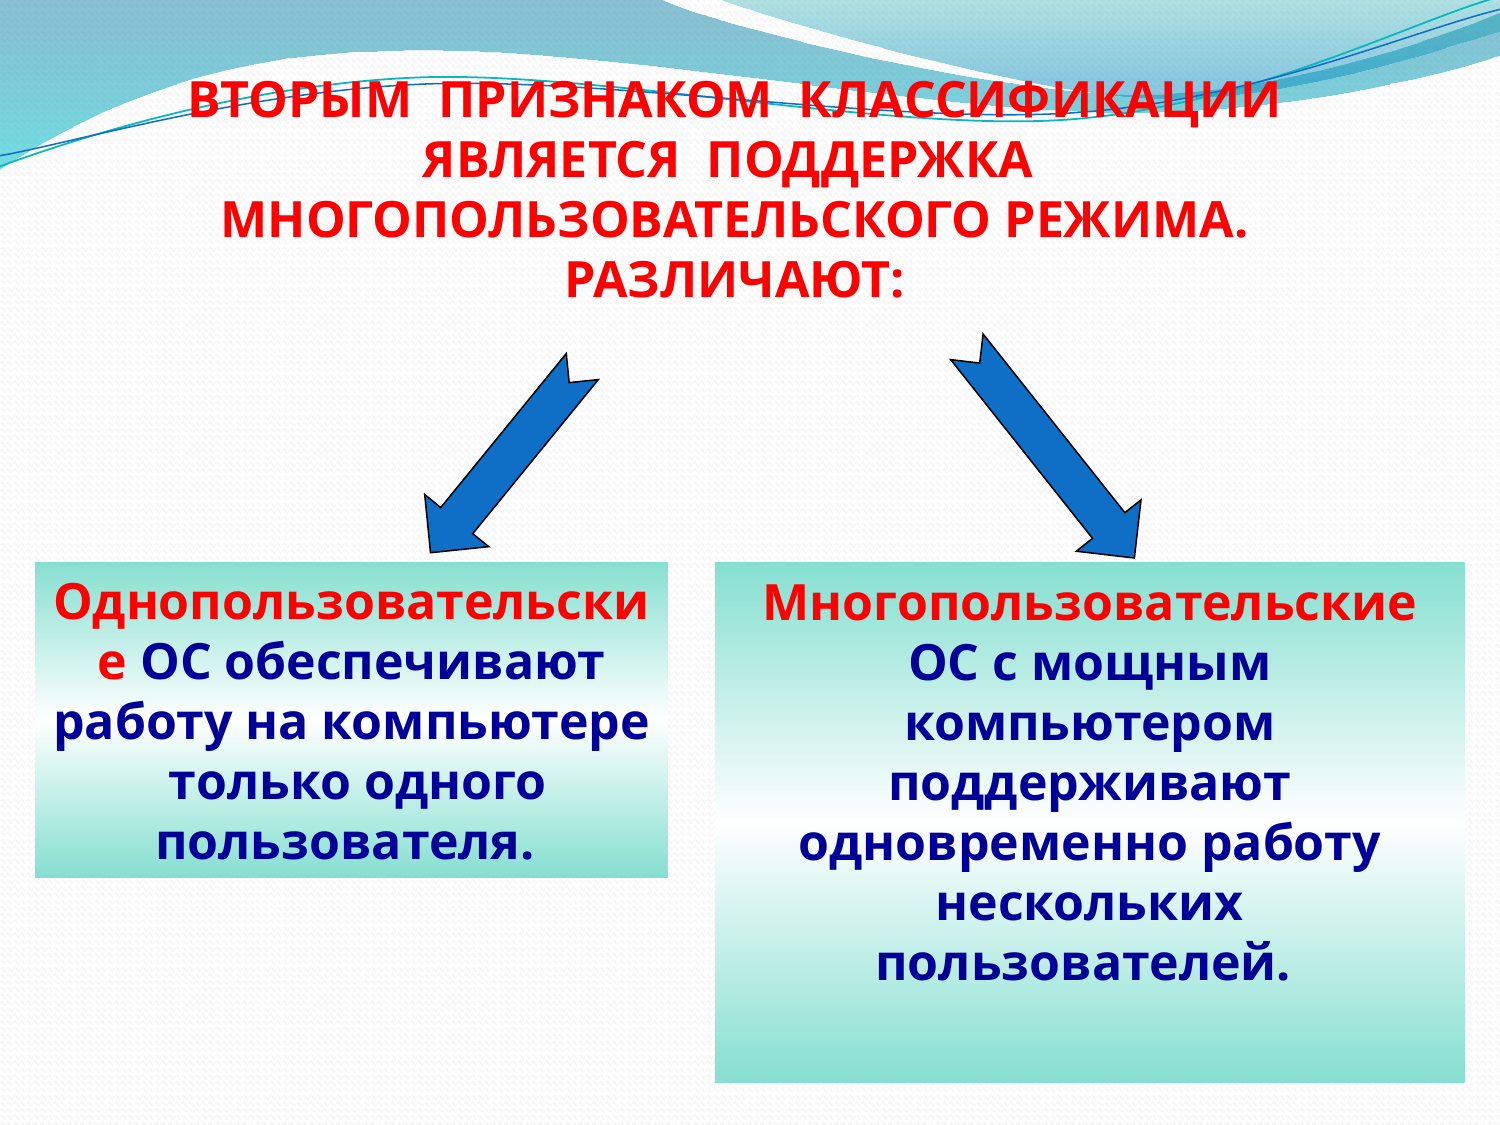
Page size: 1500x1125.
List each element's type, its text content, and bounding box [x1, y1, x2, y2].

text_box [424, 353, 599, 553]
text_box Однопользовательские ОС обеспечивают работу на компьютере только одного пользователя. [35, 562, 668, 878]
text_box ВТОРЫМ ПРИЗНАКОМ КЛАССИФИКАЦИИ ЯВЛЯЕТСЯ ПОДДЕРЖКА МНОГОПОЛЬЗОВАТЕЛЬСКОГО РЕЖИМА. РАЗЛИЧАЮТ: [35, 60, 1435, 315]
text_box [950, 334, 1142, 559]
text_box Многопользовательские ОС с мощным компьютером поддерживают одновременно работу нескольких пользователей. [714, 562, 1465, 1083]
